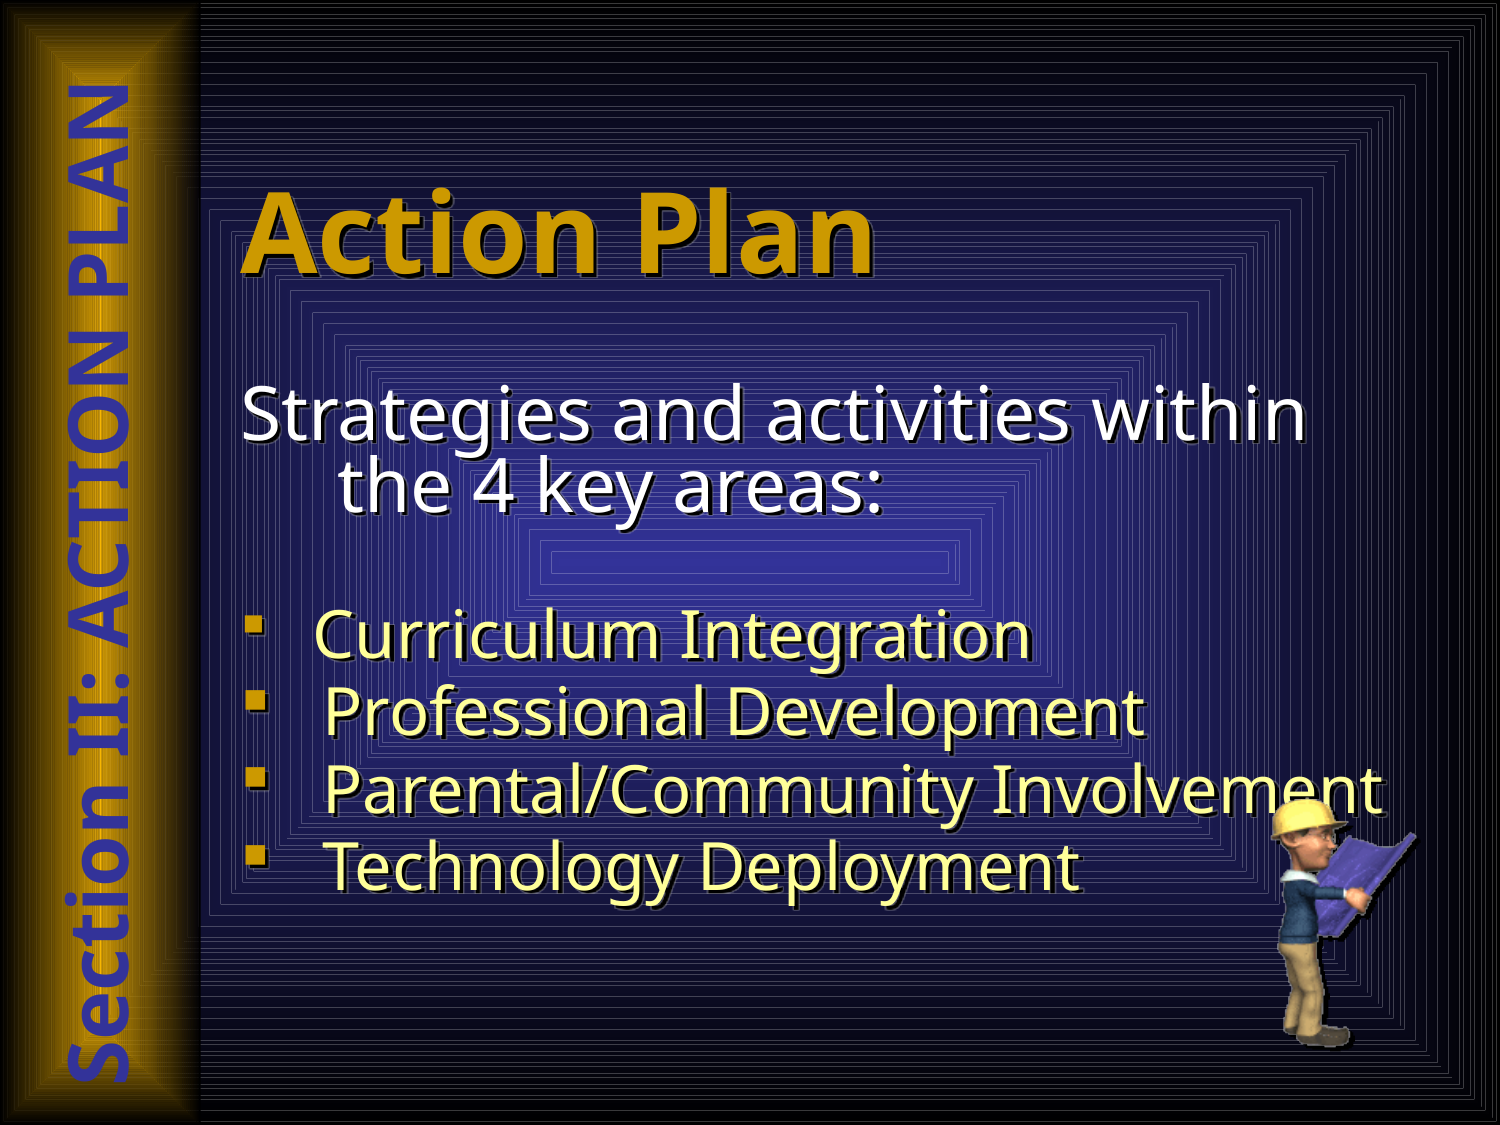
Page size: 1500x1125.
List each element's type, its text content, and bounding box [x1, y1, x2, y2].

text_box Section II: ACTION PLAN [37, 0, 153, 1102]
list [1227, 790, 1426, 1050]
list Action Plan Strategies and activities within the 4 key areas: Curriculum Integration Professional Development Parental/Community Involvement Technology Deployment [224, 87, 1401, 1031]
